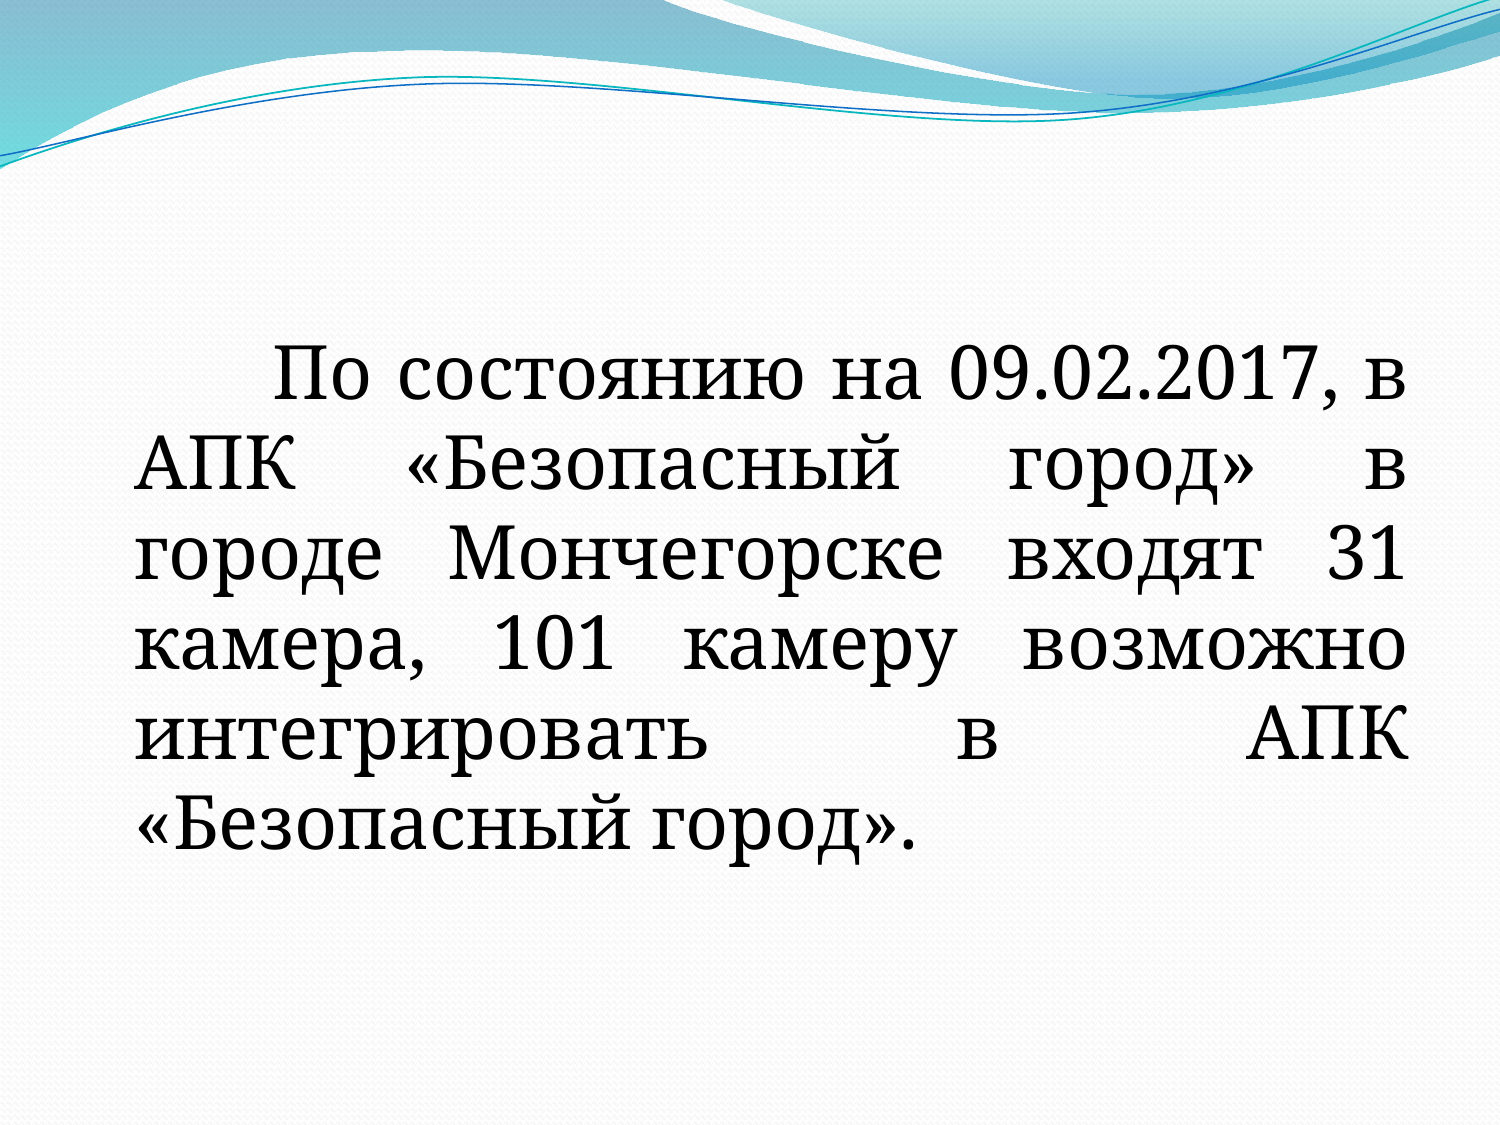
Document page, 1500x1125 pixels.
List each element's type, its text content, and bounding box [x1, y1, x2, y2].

list По состоянию на 09.02.2017, в АПК «Безопасный город» в городе Мончегорске входят 31 камера, 101 камеру возможно интегрировать в АПК «Безопасный город». [75, 317, 1425, 1038]
